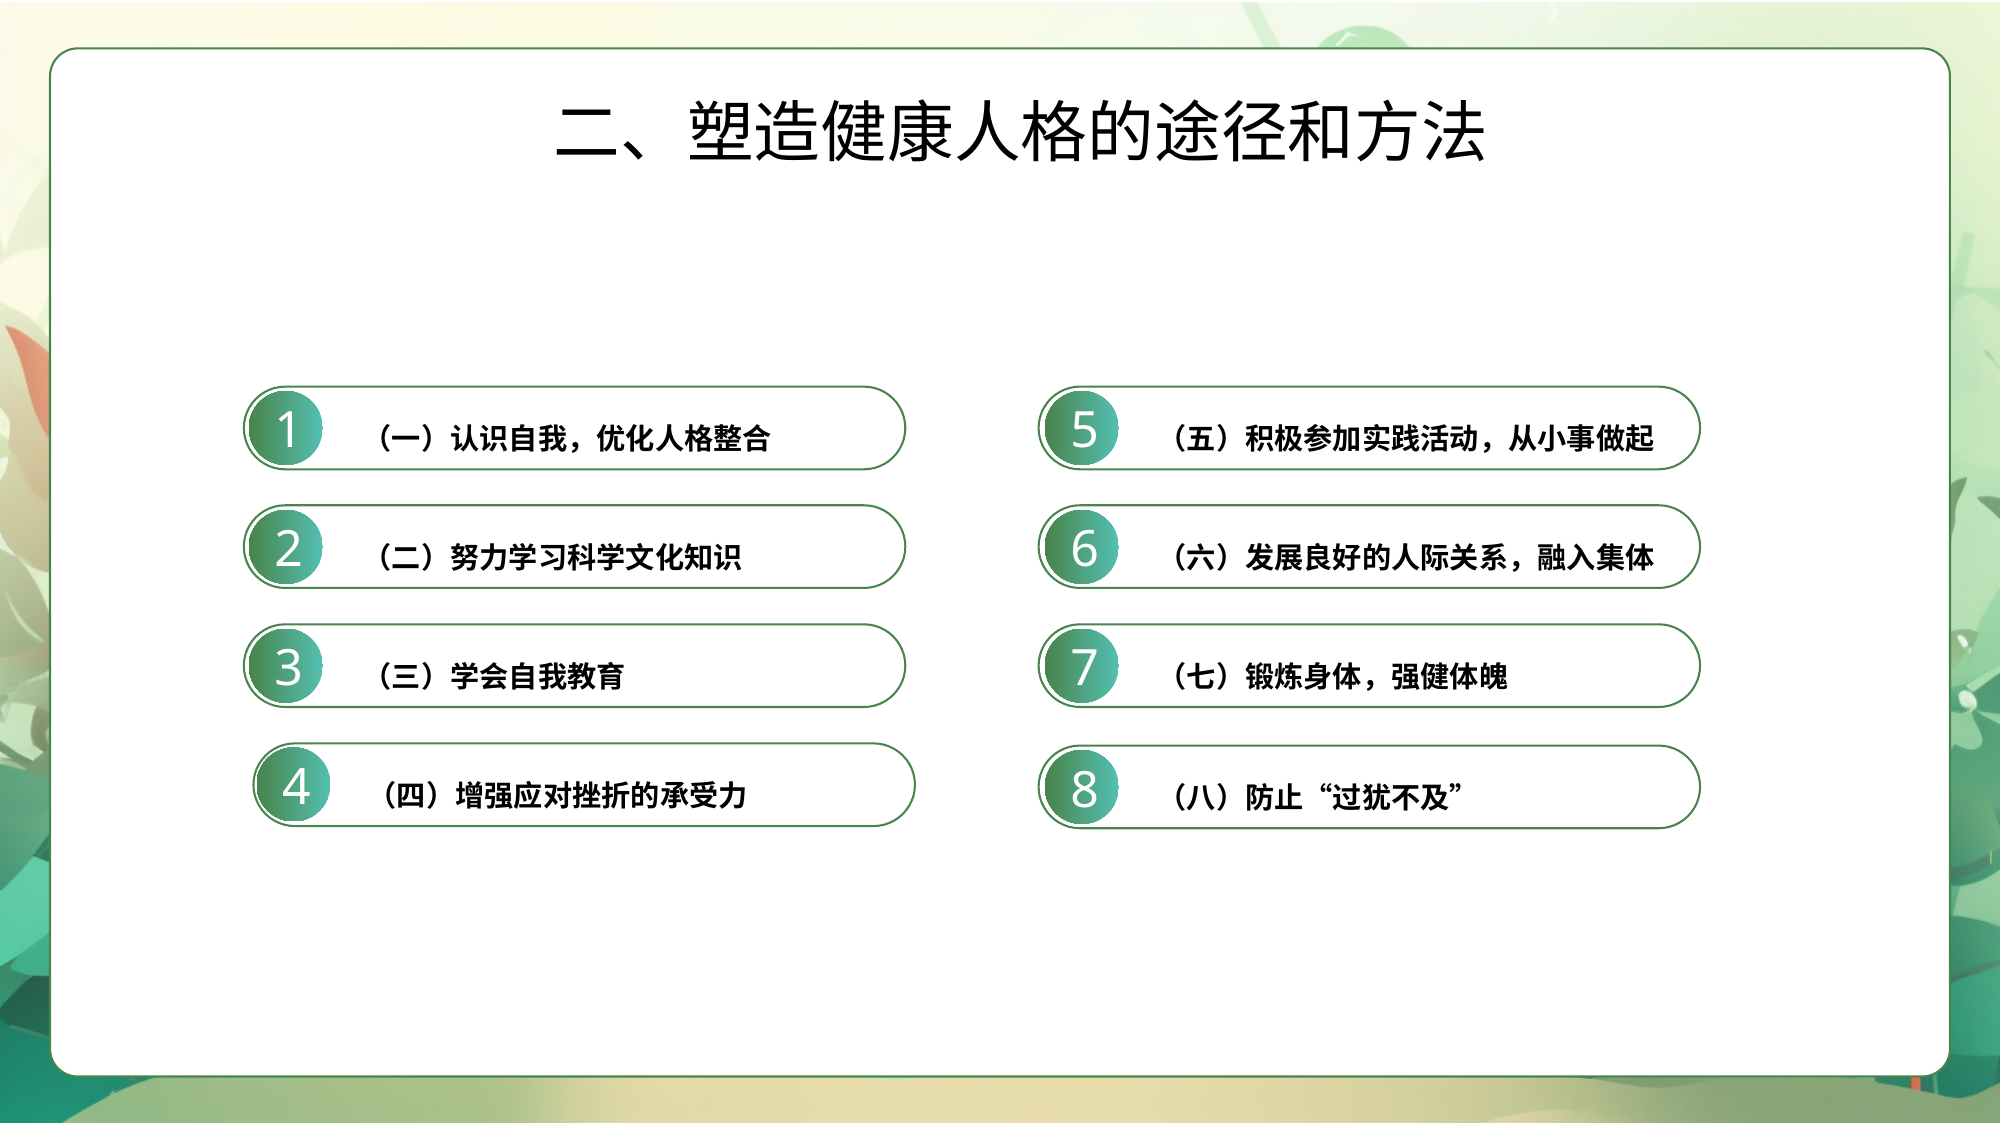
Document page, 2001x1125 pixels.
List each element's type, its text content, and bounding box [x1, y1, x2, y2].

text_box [1038, 624, 1701, 707]
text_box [243, 624, 906, 707]
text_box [1038, 505, 1701, 588]
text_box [253, 743, 915, 827]
picture [0, 2, 2000, 1123]
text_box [1038, 745, 1701, 829]
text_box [1038, 386, 1701, 470]
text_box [243, 386, 906, 470]
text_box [243, 505, 906, 588]
text_box 二、塑造健康人格的途径和方法 [459, 82, 1583, 178]
